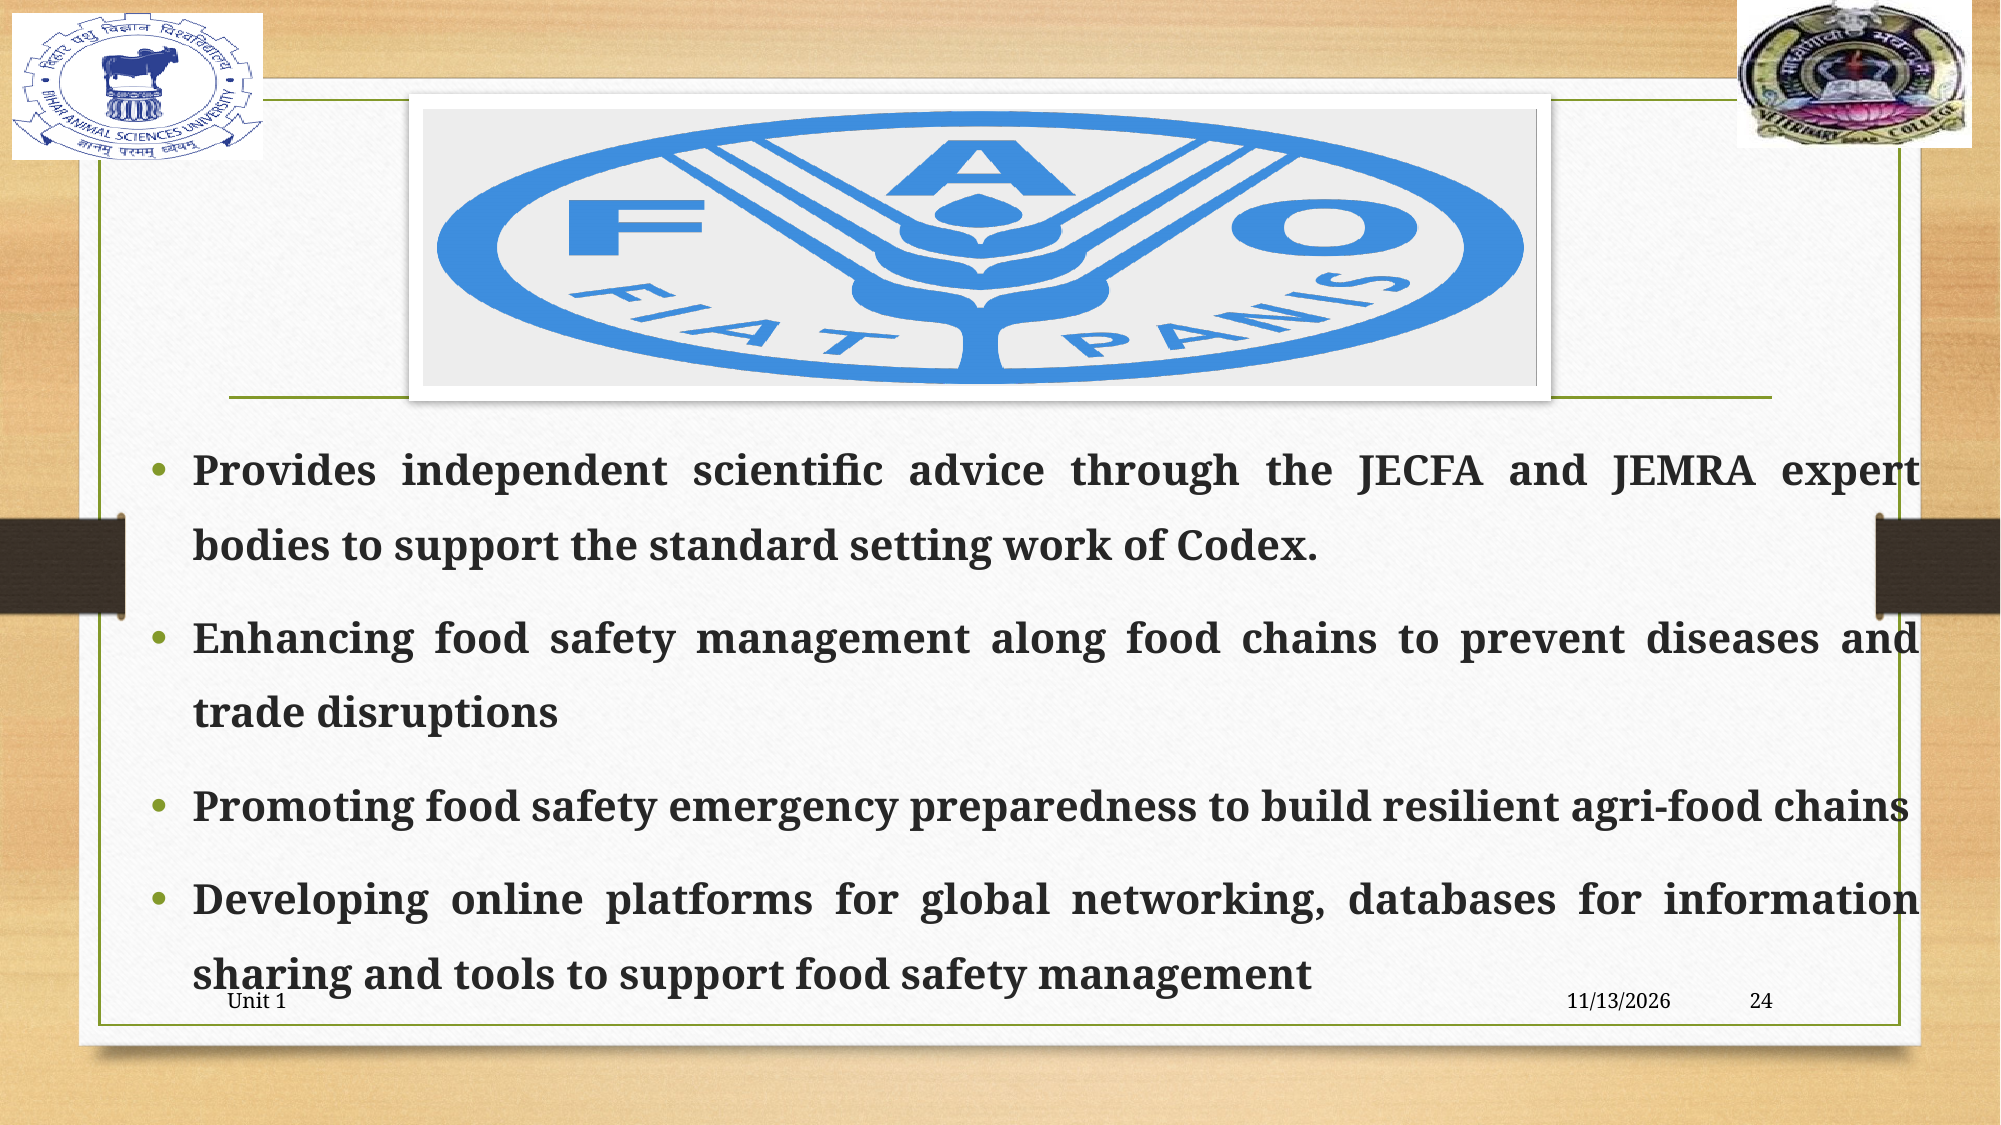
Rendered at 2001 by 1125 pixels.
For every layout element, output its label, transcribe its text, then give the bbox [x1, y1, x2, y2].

picture [0, 0, 2001, 1125]
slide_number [1423, 979, 1686, 1025]
slide_number 24 [1698, 979, 1788, 1025]
footer Unit 1 [212, 979, 1411, 1025]
list Provides independent scientific advice through the JECFA and JEMRA expert bodies to support the standard setting work of Codex. Enhancing food safety management along food chains to prevent diseases and trade disruptions Promoting food safety emergency preparedness to build resilient agri-food chains Developing online platforms for global networking, databases for information sharing and tools to support food safety management [135, 411, 1937, 1017]
